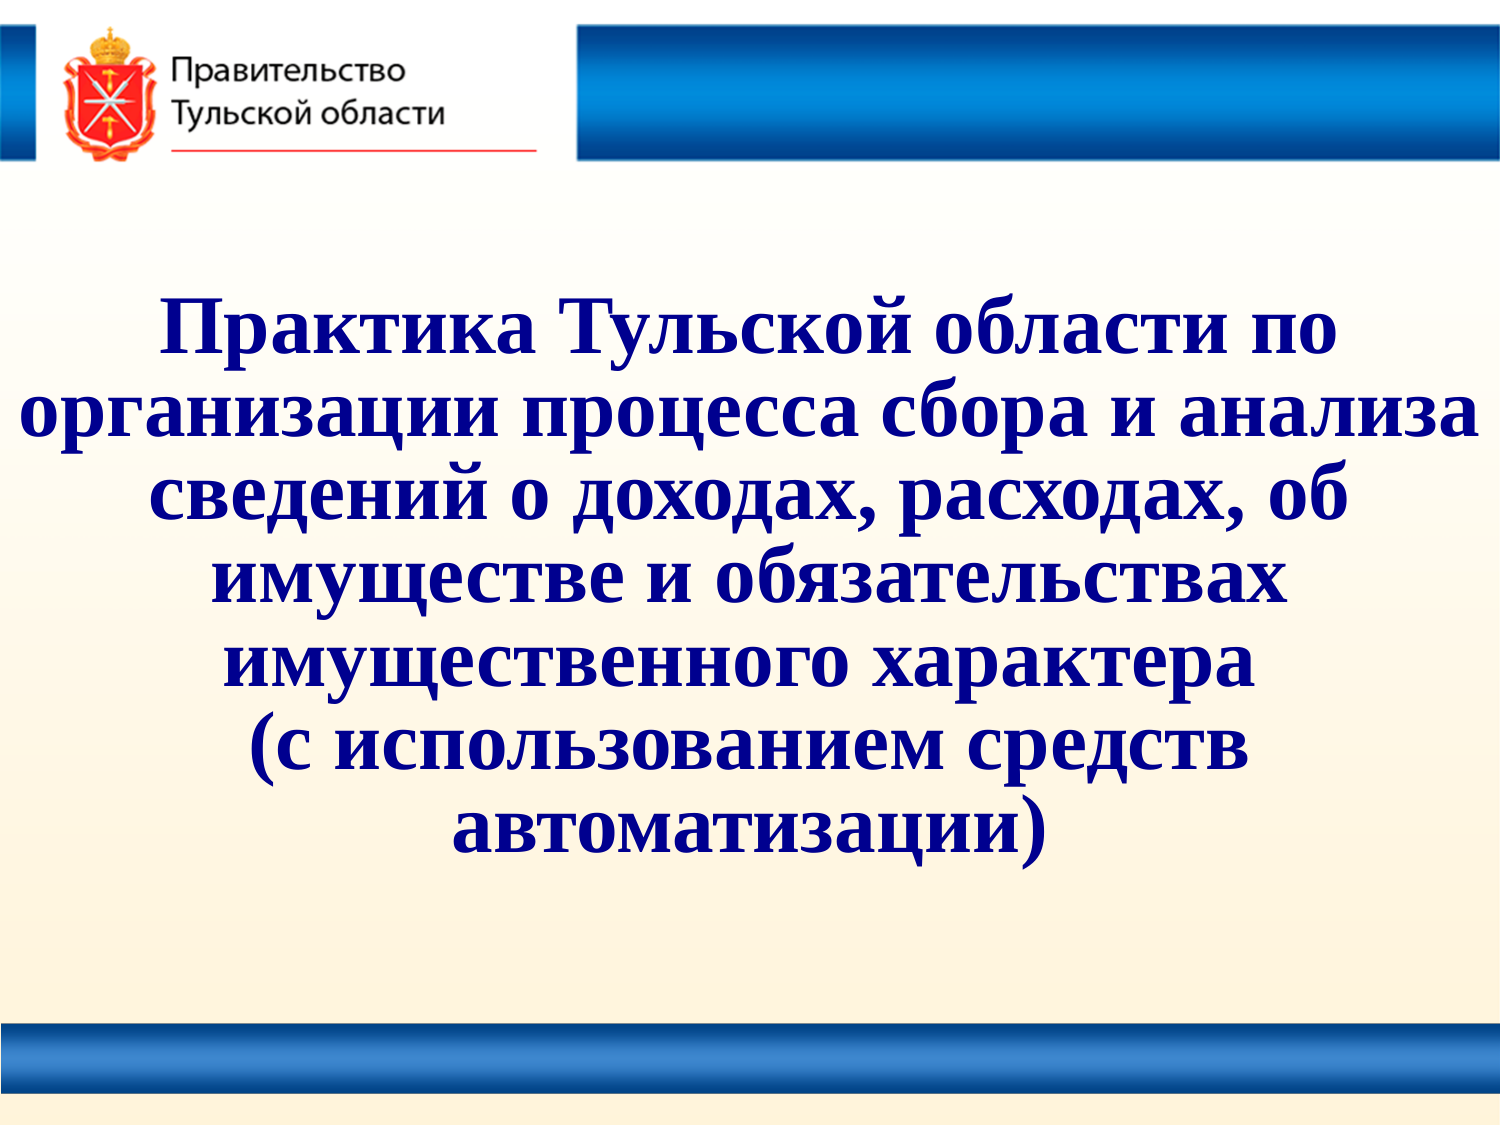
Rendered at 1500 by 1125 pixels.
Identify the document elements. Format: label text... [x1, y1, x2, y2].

picture [0, 882, 1500, 1125]
text_box Практика Тульской области по организации процесса сбора и анализа сведений о доходах, расходах, об имуществе и обязательствах имущественного характера (с использованием средств автоматизации) [0, 278, 1500, 882]
picture [0, 0, 1500, 278]
